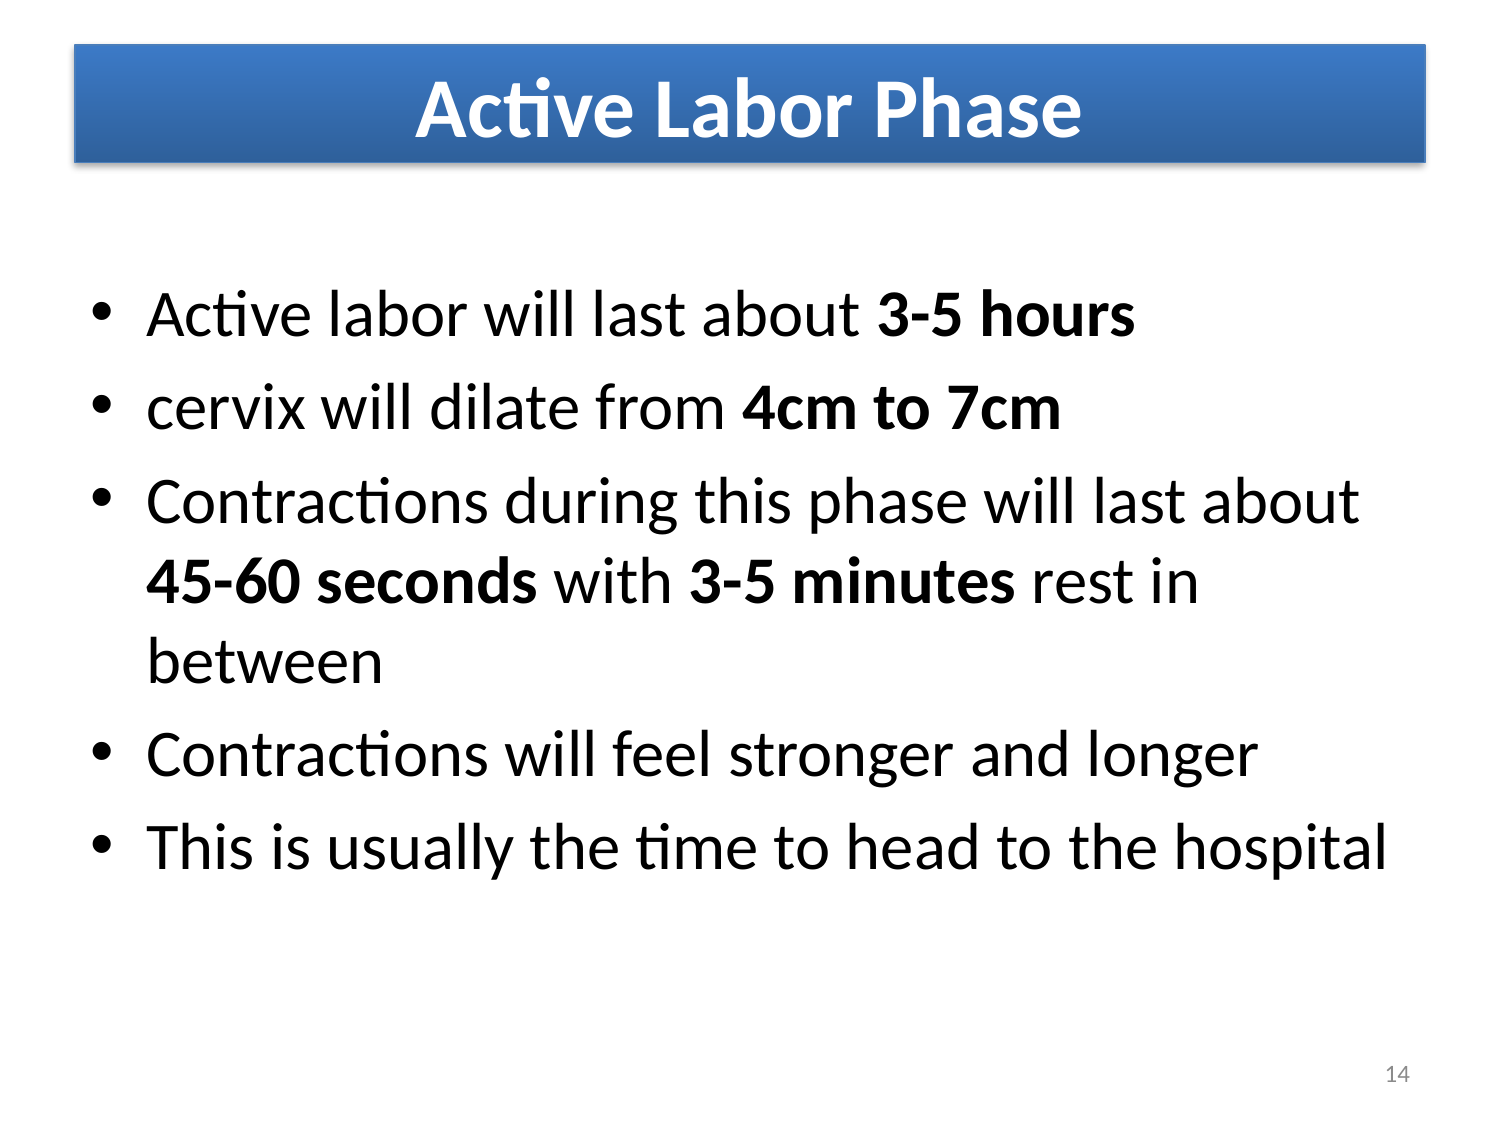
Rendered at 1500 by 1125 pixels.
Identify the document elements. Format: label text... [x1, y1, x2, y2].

list Active labor will last about 3-5 hours cervix will dilate from 4cm to 7cm Contractions during this phase will last about 45-60 seconds with 3-5 minutes rest in between Contractions will feel stronger and longer This is usually the time to head to the hospital [75, 262, 1425, 1005]
title Active Labor Phase [74, 44, 1426, 163]
slide_number 14 [1074, 1042, 1425, 1103]
